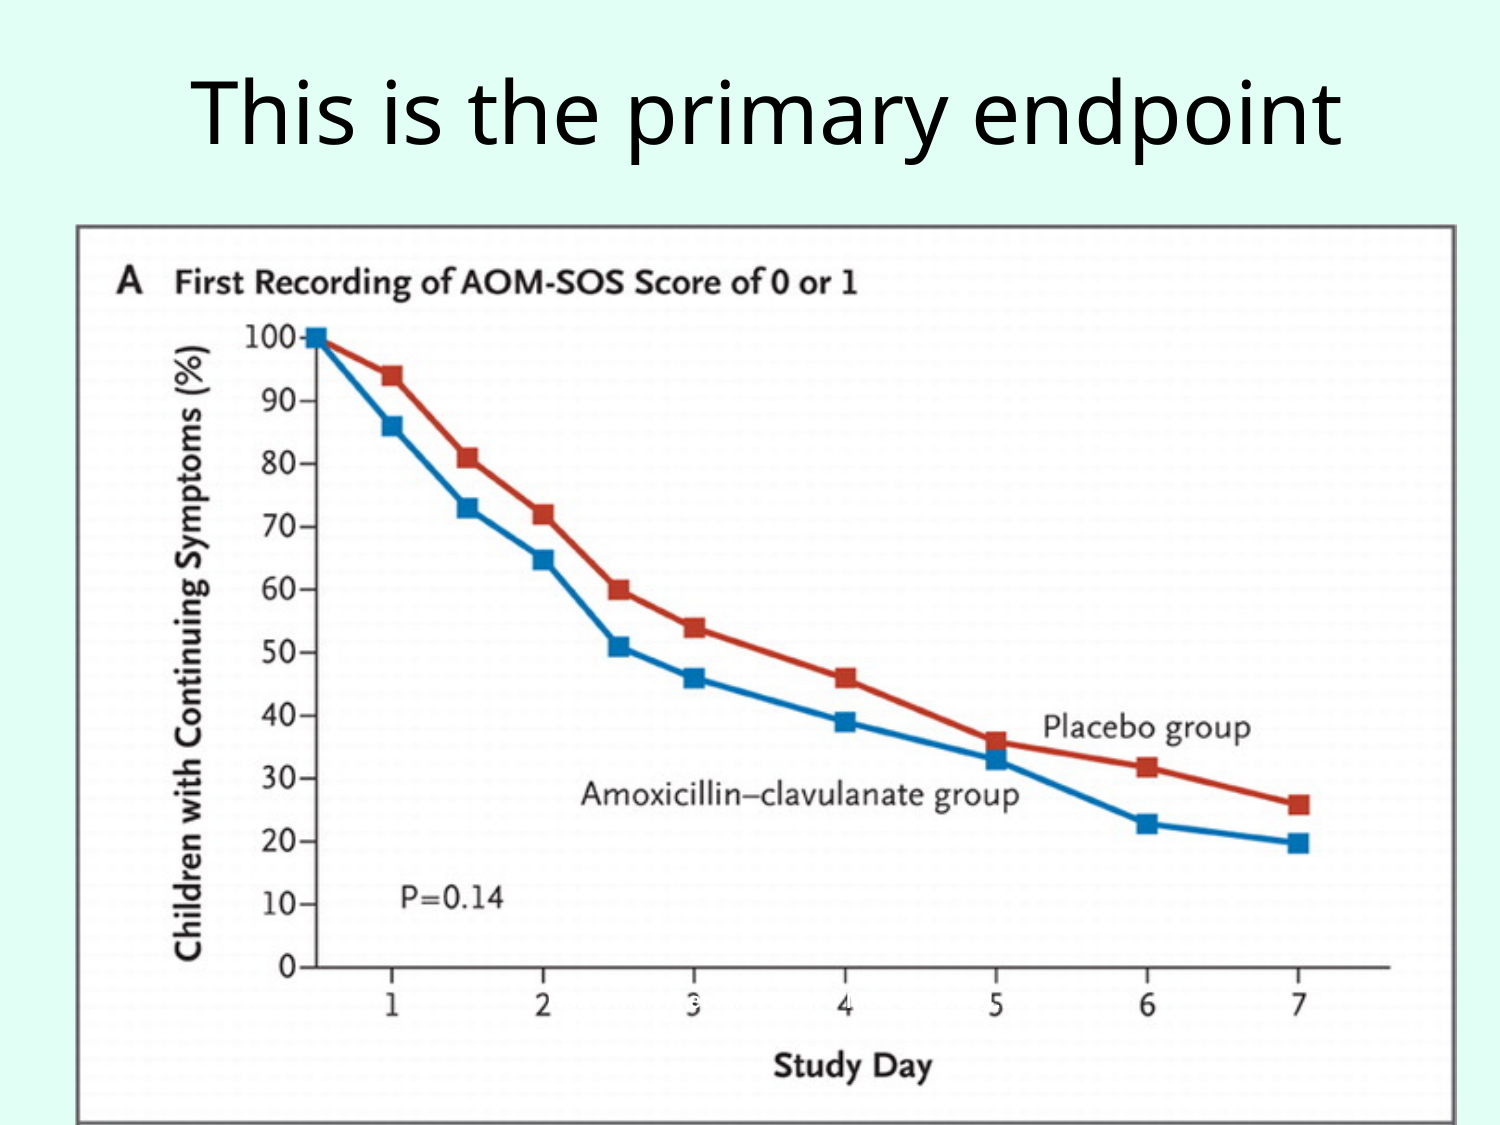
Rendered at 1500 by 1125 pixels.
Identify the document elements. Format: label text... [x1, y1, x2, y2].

picture [74, 224, 1457, 1125]
text_box This is the primary endpoint [175, 49, 1359, 170]
